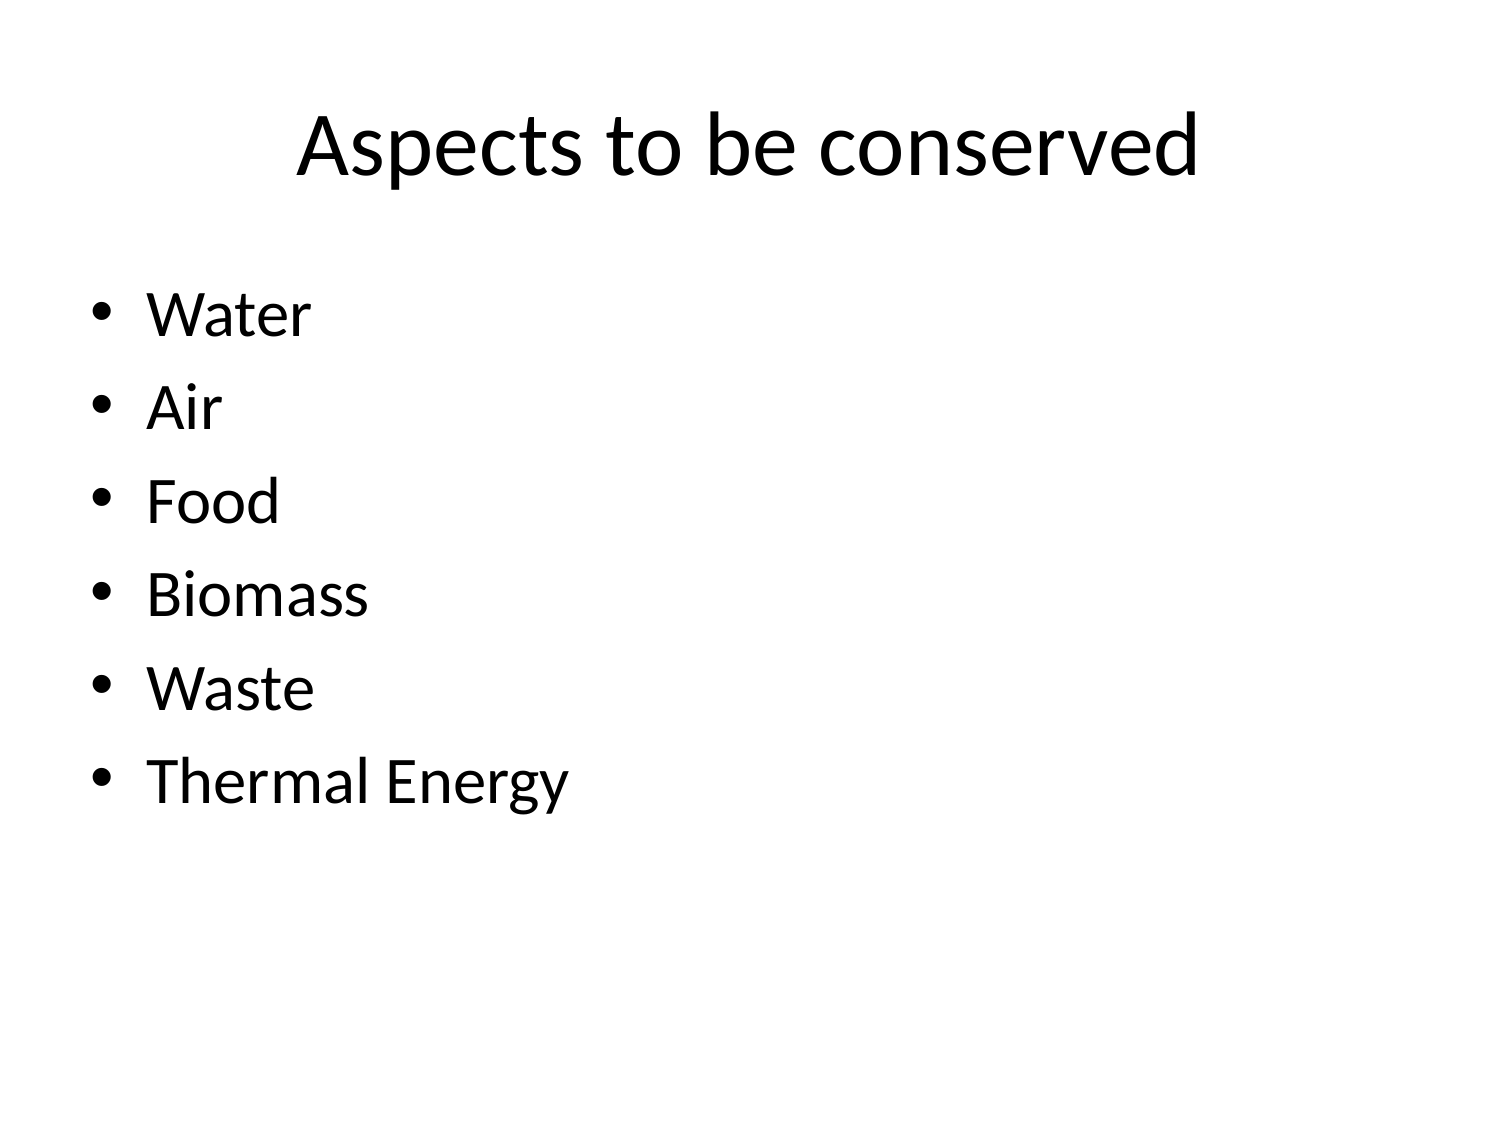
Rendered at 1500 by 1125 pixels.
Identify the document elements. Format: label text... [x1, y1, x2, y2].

list Water Air Food Biomass Waste Thermal Energy [75, 262, 1425, 1005]
title Aspects to be conserved [75, 45, 1425, 233]
